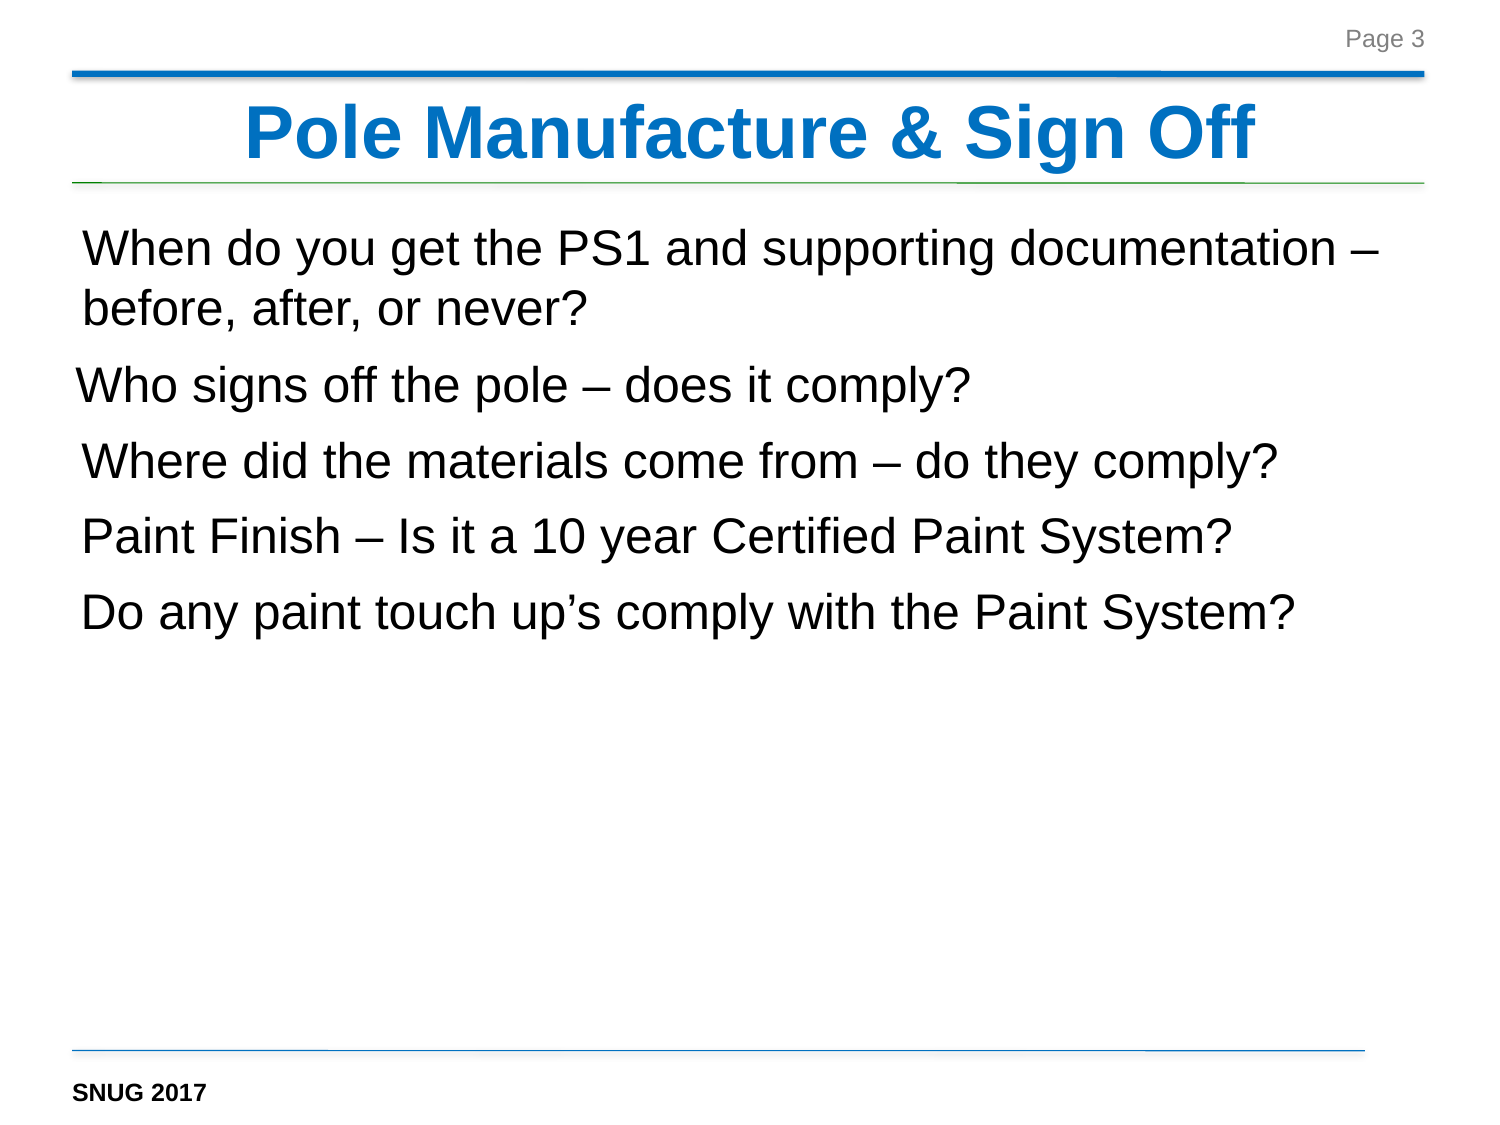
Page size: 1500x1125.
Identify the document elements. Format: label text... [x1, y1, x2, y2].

text_box Paint Finish – Is it a 10 year Certified Paint System? [66, 496, 1250, 572]
list Who signs off the pole – does it comply? [60, 344, 1436, 428]
text_box When do you get the PS1 and supporting documentation – before, after, or never? [67, 208, 1414, 343]
title Pole Manufacture & Sign Off [76, 85, 1425, 173]
text_box Where did the materials come from – do they comply? [66, 420, 1295, 496]
text_box Do any paint touch up’s comply with the Paint System? [65, 572, 1312, 647]
